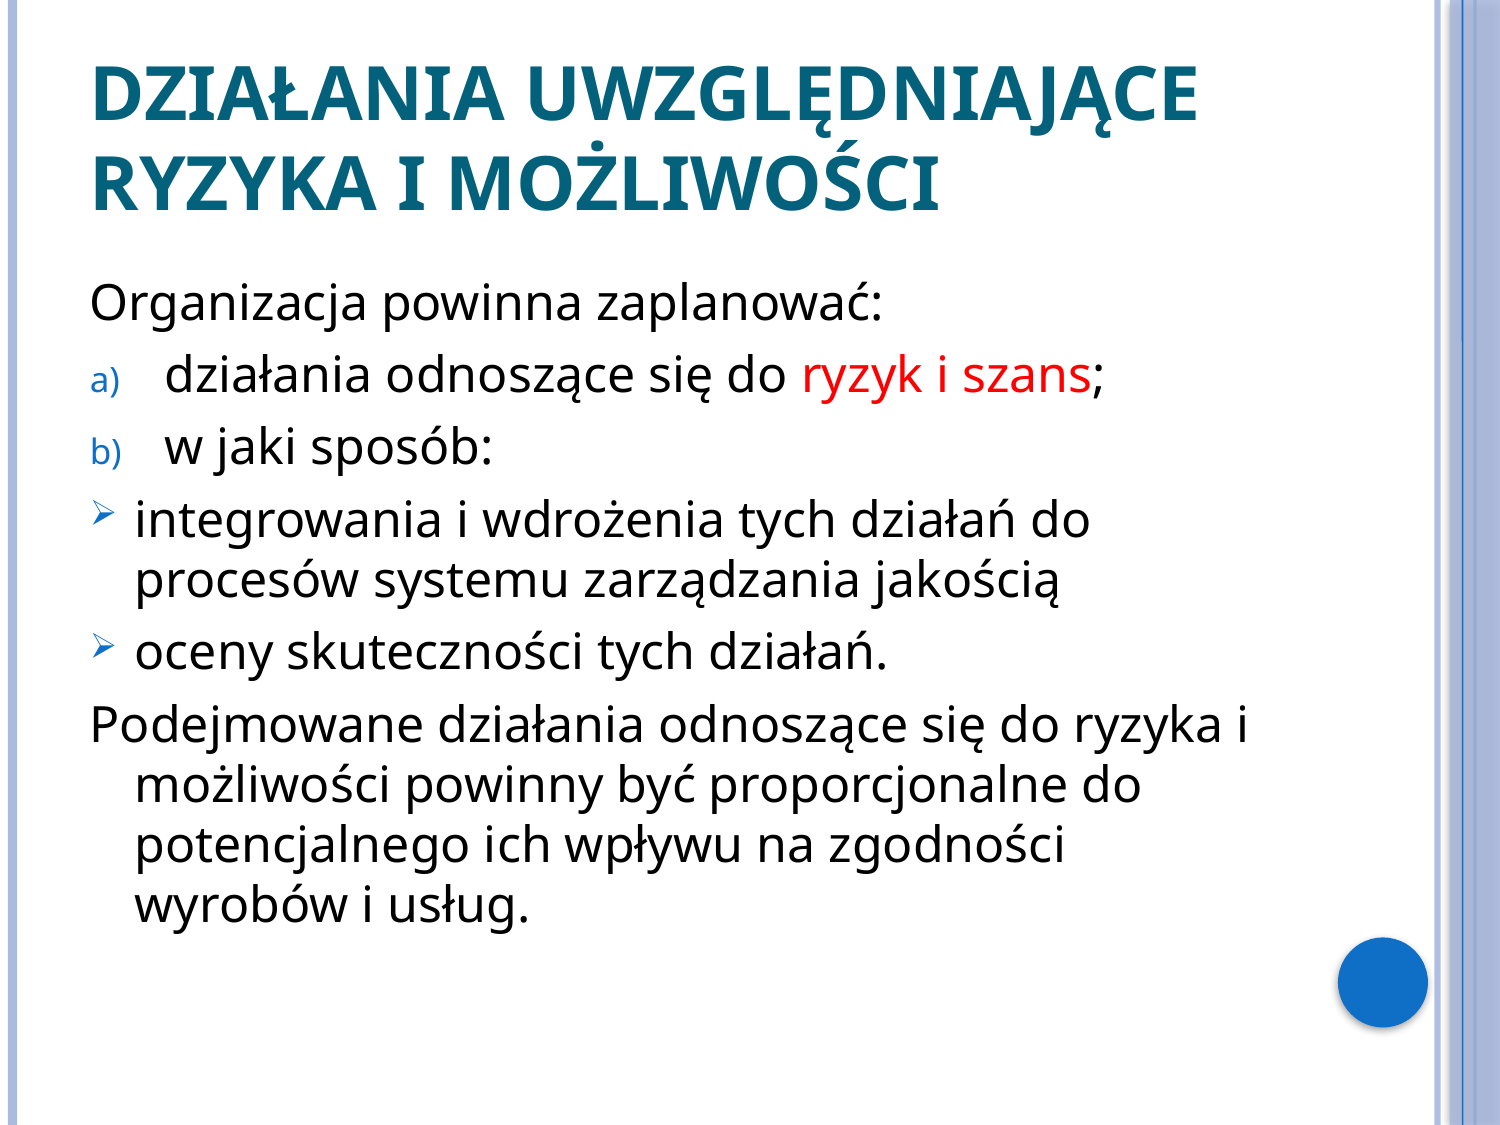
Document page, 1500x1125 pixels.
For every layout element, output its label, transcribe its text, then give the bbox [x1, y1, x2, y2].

title Działania uwzględniające ryzyka i możliwości [75, 45, 1300, 233]
list Organizacja powinna zaplanować: działania odnoszące się do ryzyk i szans; w jaki sposób: integrowania i wdrożenia tych działań do procesów systemu zarządzania jakością oceny skuteczności tych działań. Podejmowane działania odnoszące się do ryzyka i możliwości powinny być proporcjonalne do potencjalnego ich wpływu na zgodności wyrobów i usług. [75, 262, 1300, 1062]
